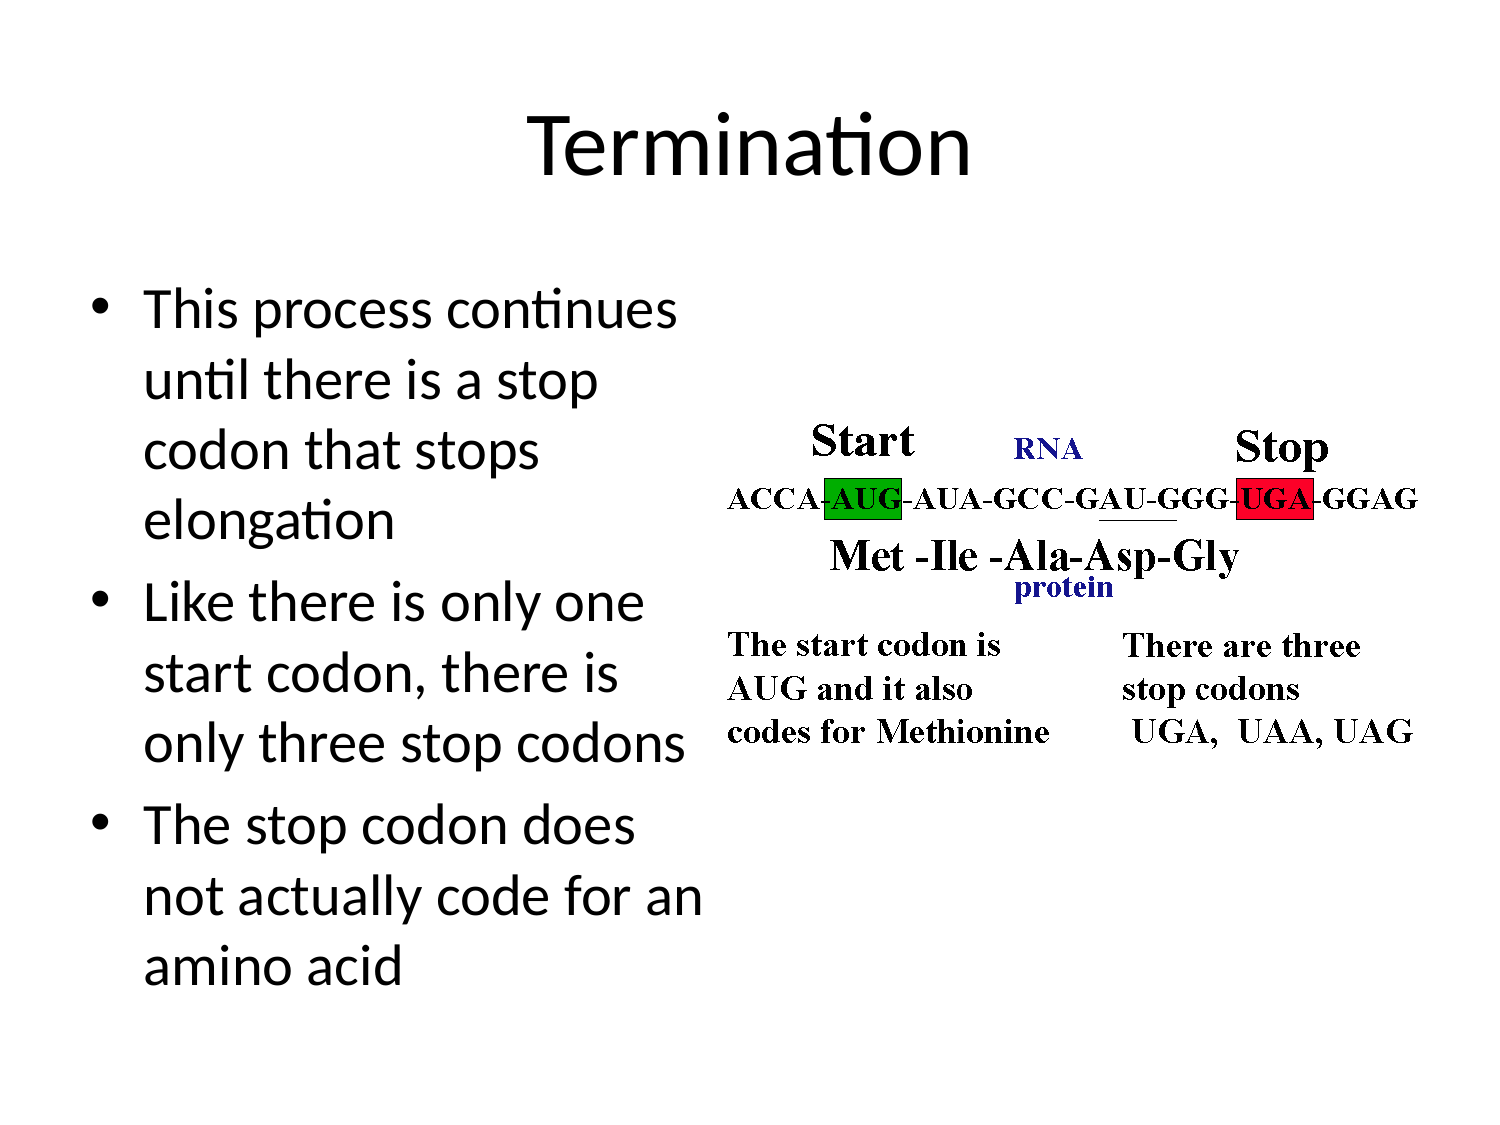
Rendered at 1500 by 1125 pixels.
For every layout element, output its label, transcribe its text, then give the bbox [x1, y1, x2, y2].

title Termination [75, 45, 1425, 233]
list This process continues until there is a stop codon that stops elongation Like there is only one start codon, there is only three stop codons The stop codon does not actually code for an amino acid [75, 262, 738, 1005]
picture [720, 337, 1438, 876]
